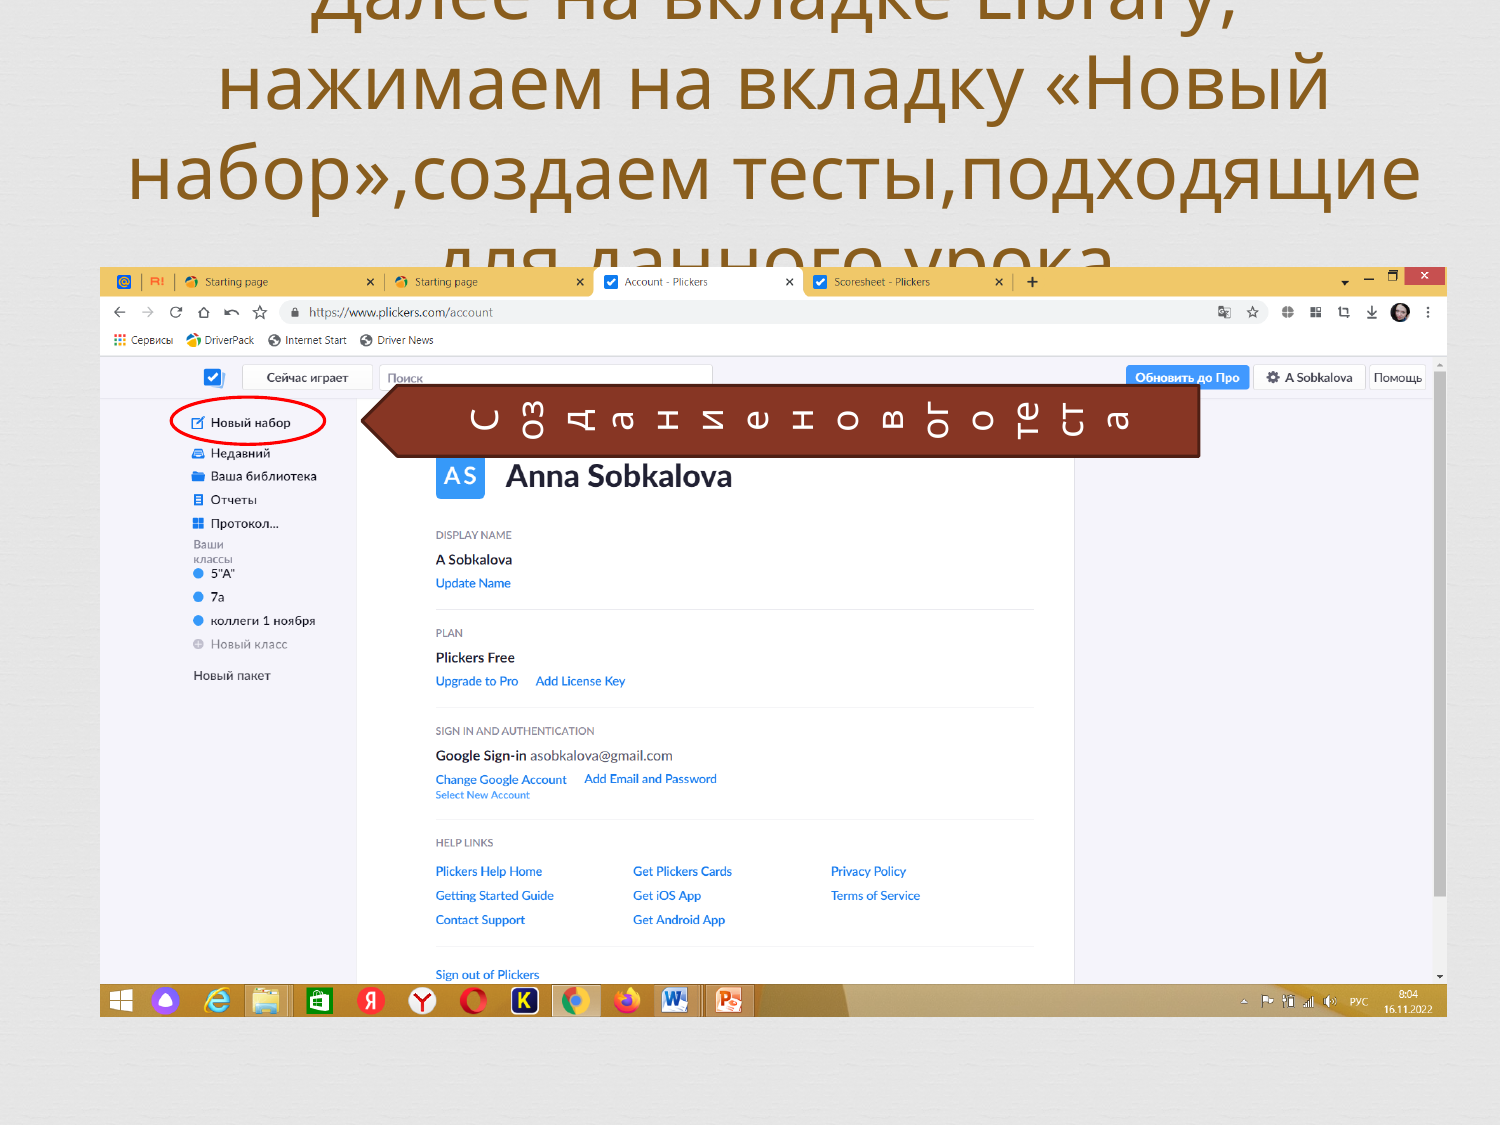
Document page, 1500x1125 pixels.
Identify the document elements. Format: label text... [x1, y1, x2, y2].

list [99, 266, 1448, 1018]
title Далее на вкладке Library, нажимаем на вкладку «Новый набор»,создаем тесты,подходящие для данного урока [100, 30, 1451, 219]
